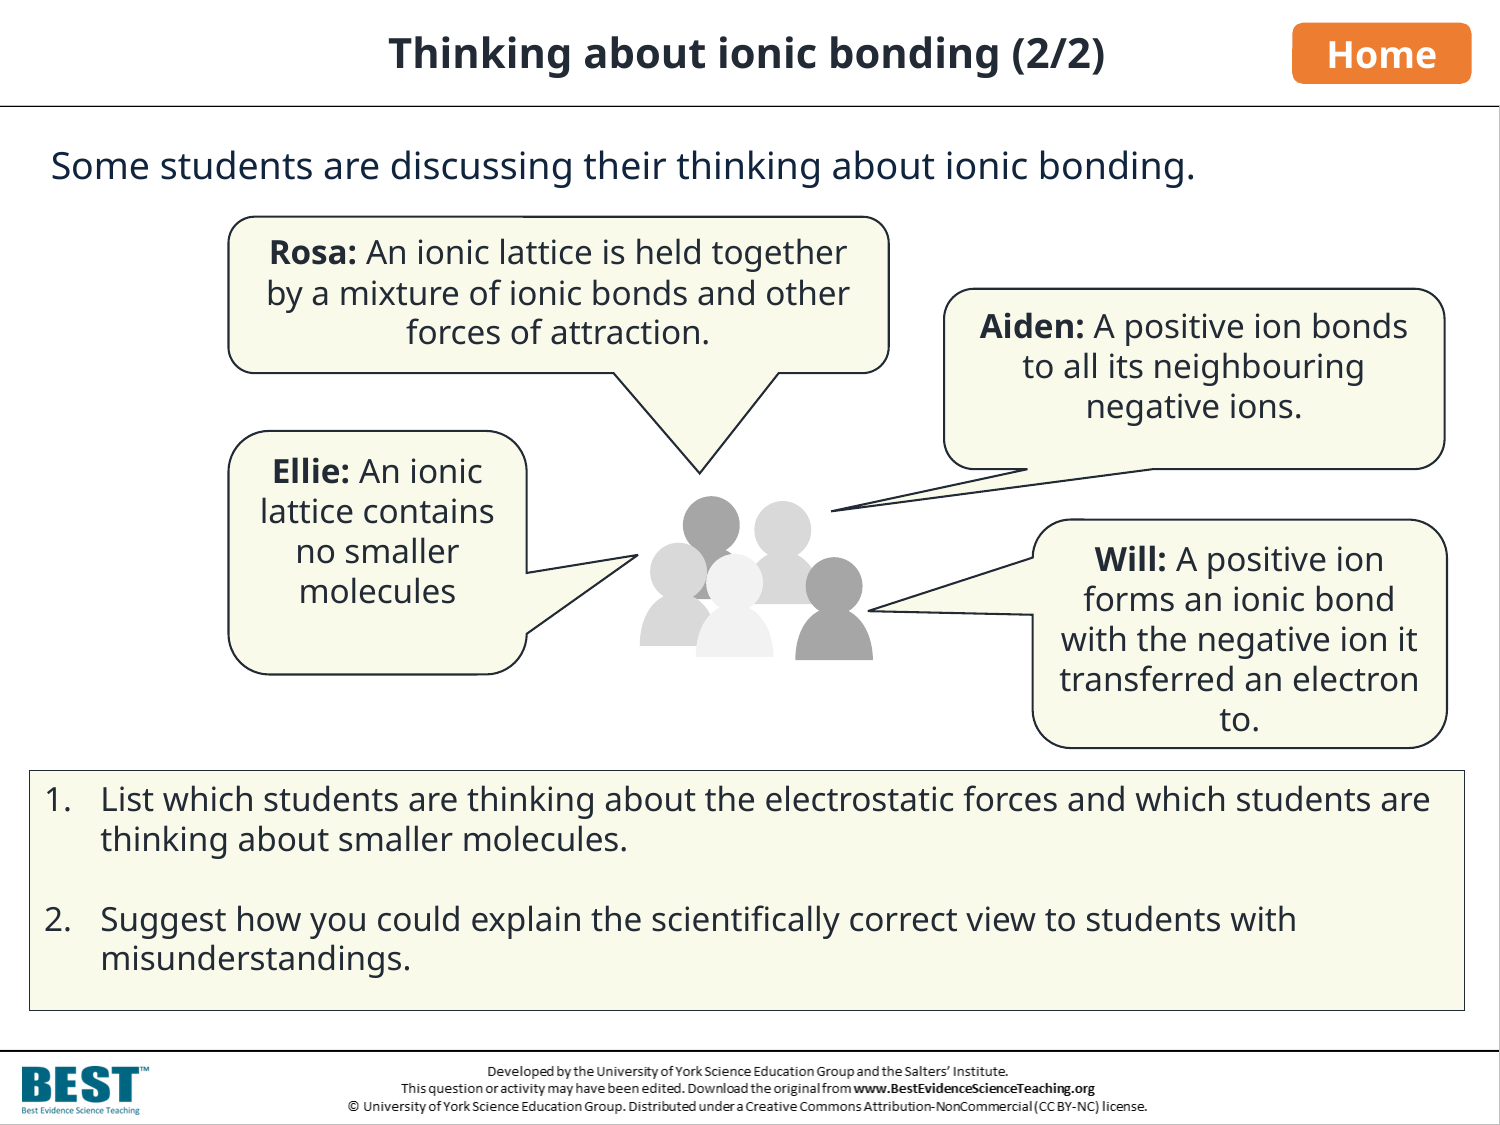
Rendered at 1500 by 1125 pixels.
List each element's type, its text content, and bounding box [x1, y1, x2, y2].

picture [0, 105, 1500, 1125]
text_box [639, 496, 873, 661]
text_box Home [1292, 22, 1472, 84]
text_box Thinking about ionic bonding (2/2) [23, 4, 1471, 99]
